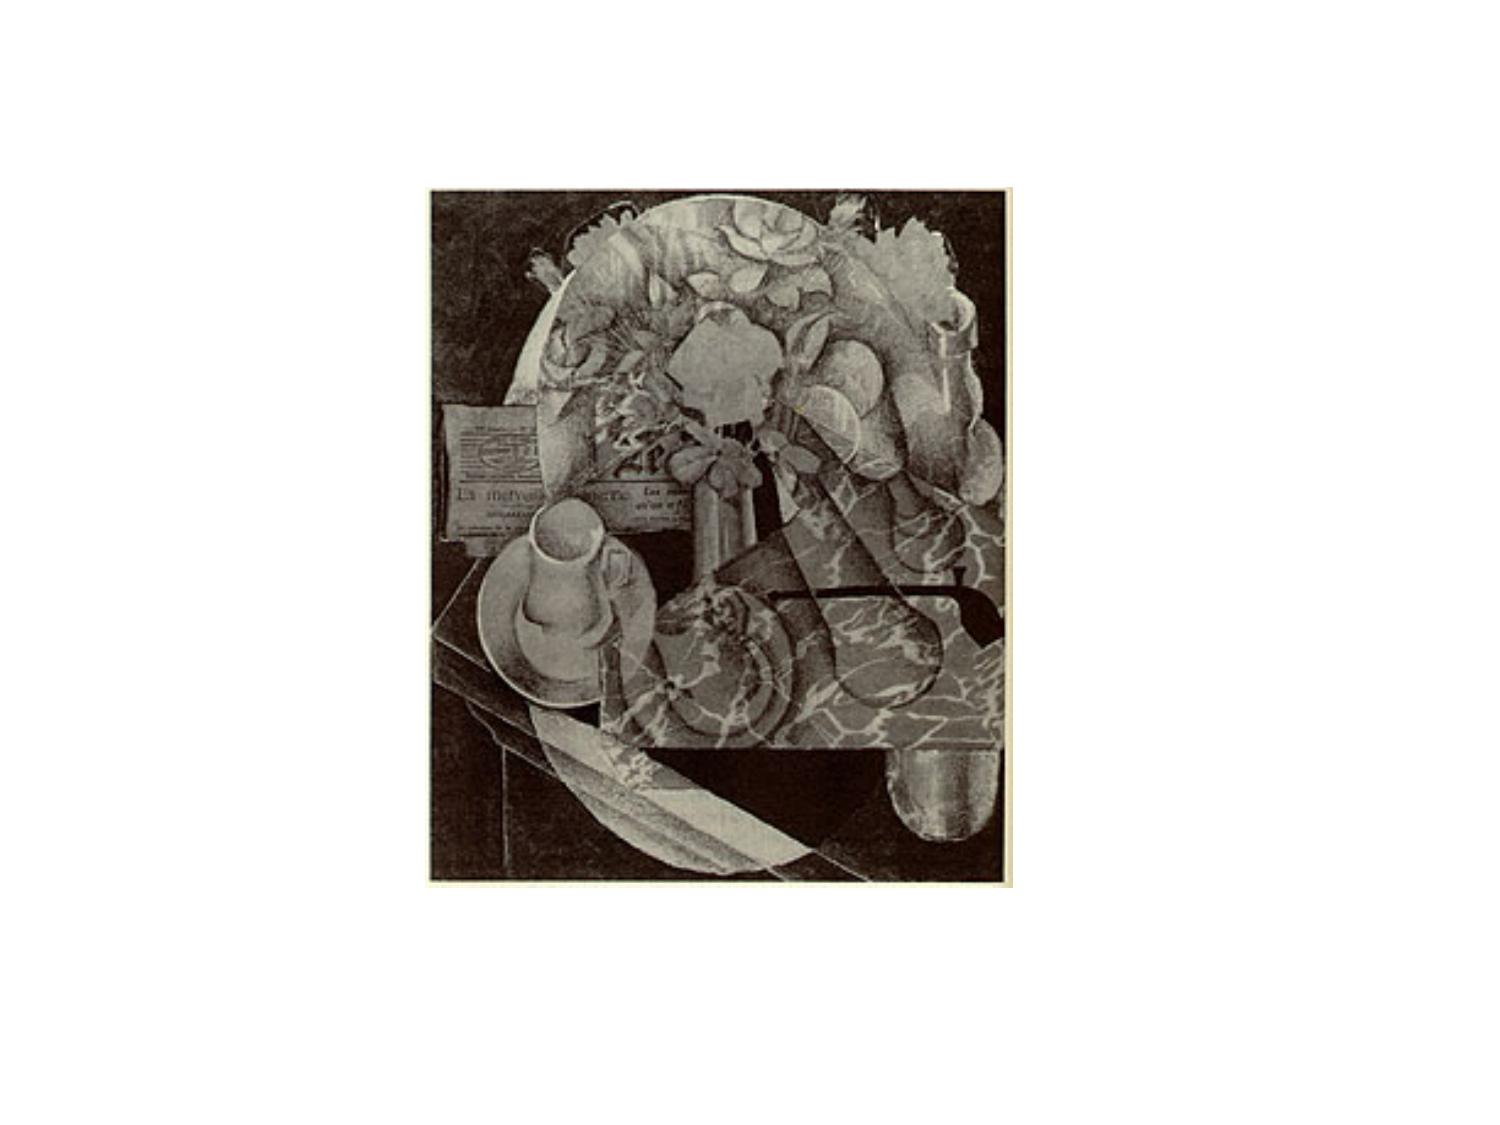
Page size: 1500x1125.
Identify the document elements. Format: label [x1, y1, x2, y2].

picture [424, 187, 1013, 888]
